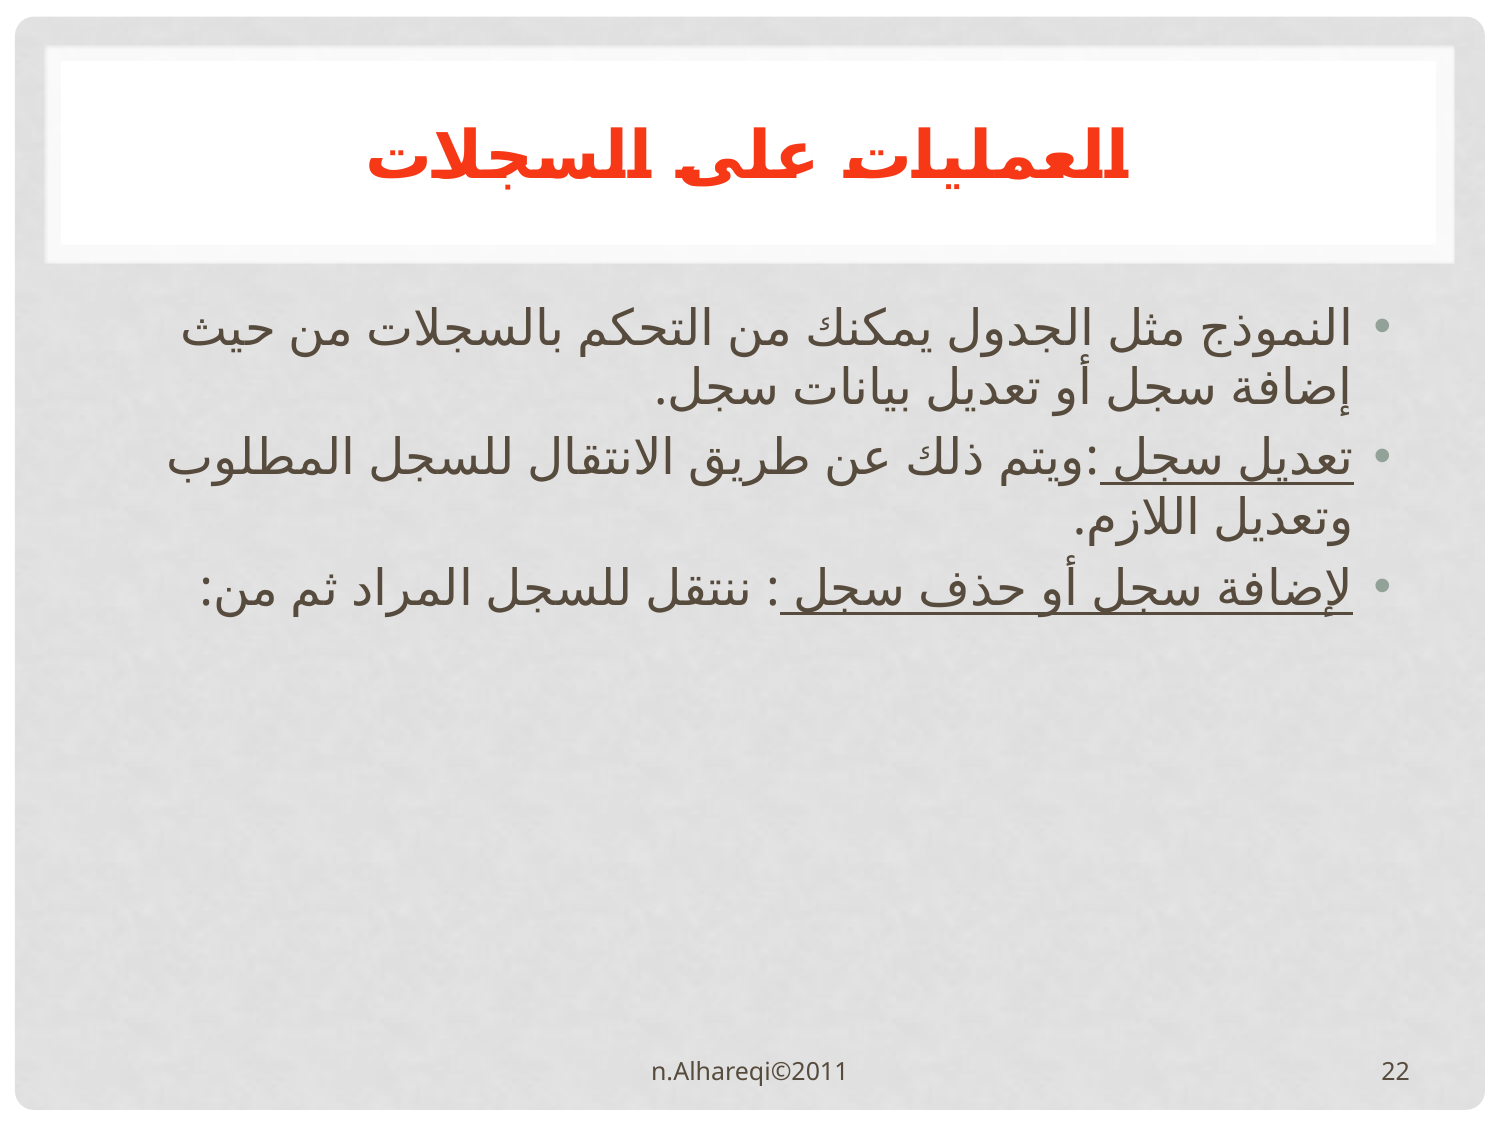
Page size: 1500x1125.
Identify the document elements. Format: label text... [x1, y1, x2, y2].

footer n.Alhareqi©2011 [512, 1042, 988, 1103]
title العمليات على السجلات [69, 66, 1425, 238]
slide_number 22 [1074, 1042, 1425, 1103]
list النموذج مثل الجدول يمكنك من التحكم بالسجلات من حيث إضافة سجل أو تعديل بيانات سجل. تعديل سجل :ويتم ذلك عن طريق الانتقال للسجل المطلوب وتعديل اللازم. لإضافة سجل أو حذف سجل : ننتقل للسجل المراد ثم من: [75, 287, 1425, 1005]
